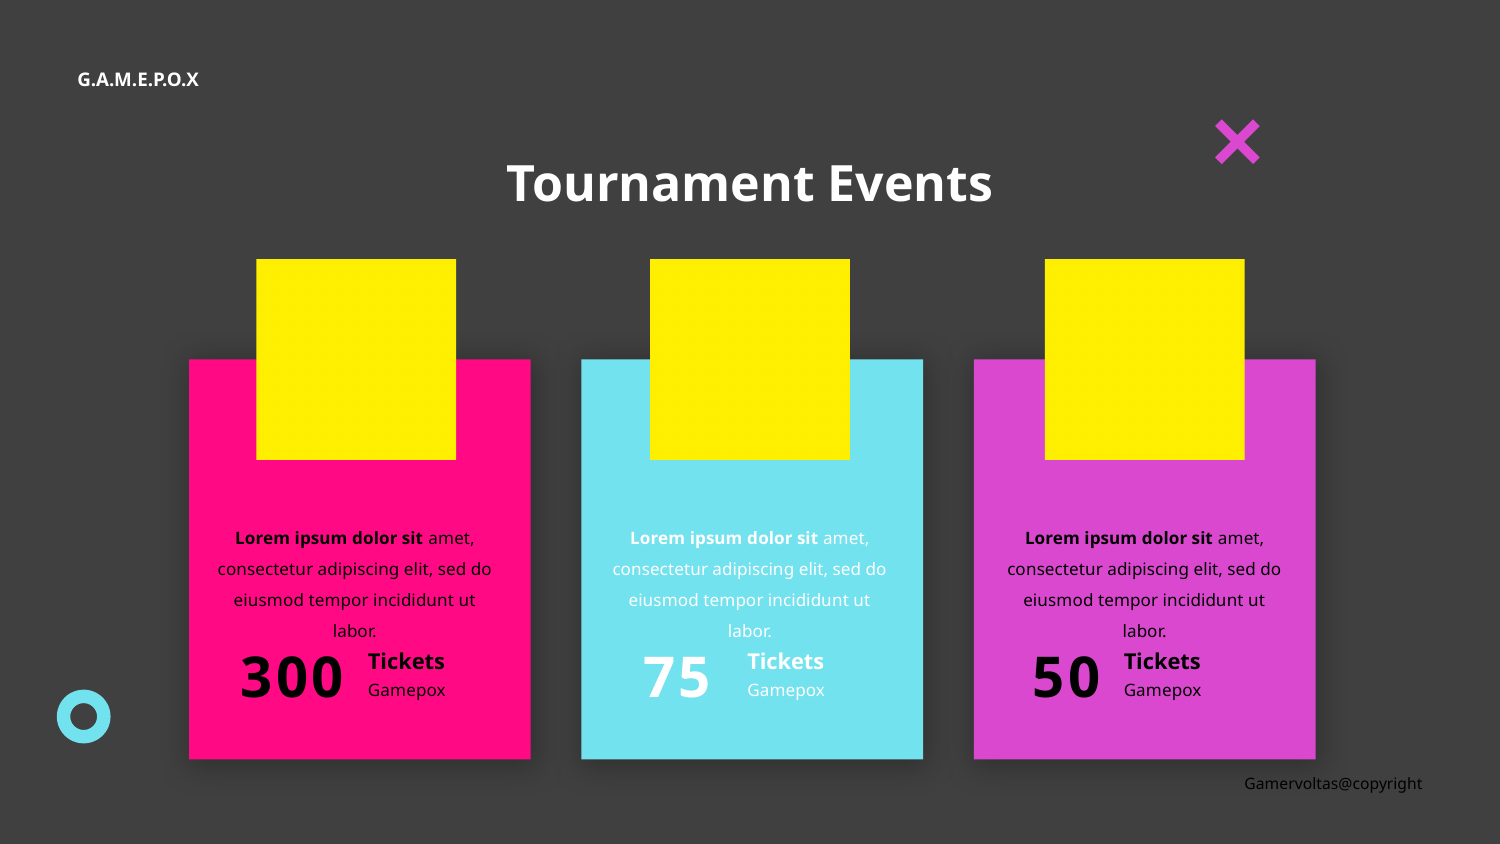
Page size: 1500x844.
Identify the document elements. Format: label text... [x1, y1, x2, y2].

text_box [1213, 117, 1262, 166]
picture [1044, 259, 1245, 460]
text_box Tournament Events [470, 144, 1030, 220]
picture [256, 259, 457, 460]
text_box 75 [628, 641, 794, 717]
text_box G.A.M.E.P.O.X [62, 60, 229, 98]
text_box Lorem ipsum dolor sit amet, consectetur adipiscing elit, sed do eiusmod tempor incididunt ut labor. [606, 517, 894, 641]
text_box Gamervoltas@copyright [1181, 766, 1438, 800]
text_box Lorem ipsum dolor sit amet, consectetur adipiscing elit, sed do eiusmod tempor incididunt ut labor. [1001, 517, 1288, 641]
text_box Lorem ipsum dolor sit amet, consectetur adipiscing elit, sed do eiusmod tempor incididunt ut labor. [211, 517, 499, 641]
text_box [55, 688, 112, 745]
picture [650, 259, 850, 460]
text_box 300 [225, 641, 391, 717]
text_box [1123, 647, 1317, 700]
text_box 50 [1018, 641, 1183, 717]
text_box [747, 647, 941, 700]
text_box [367, 647, 561, 700]
